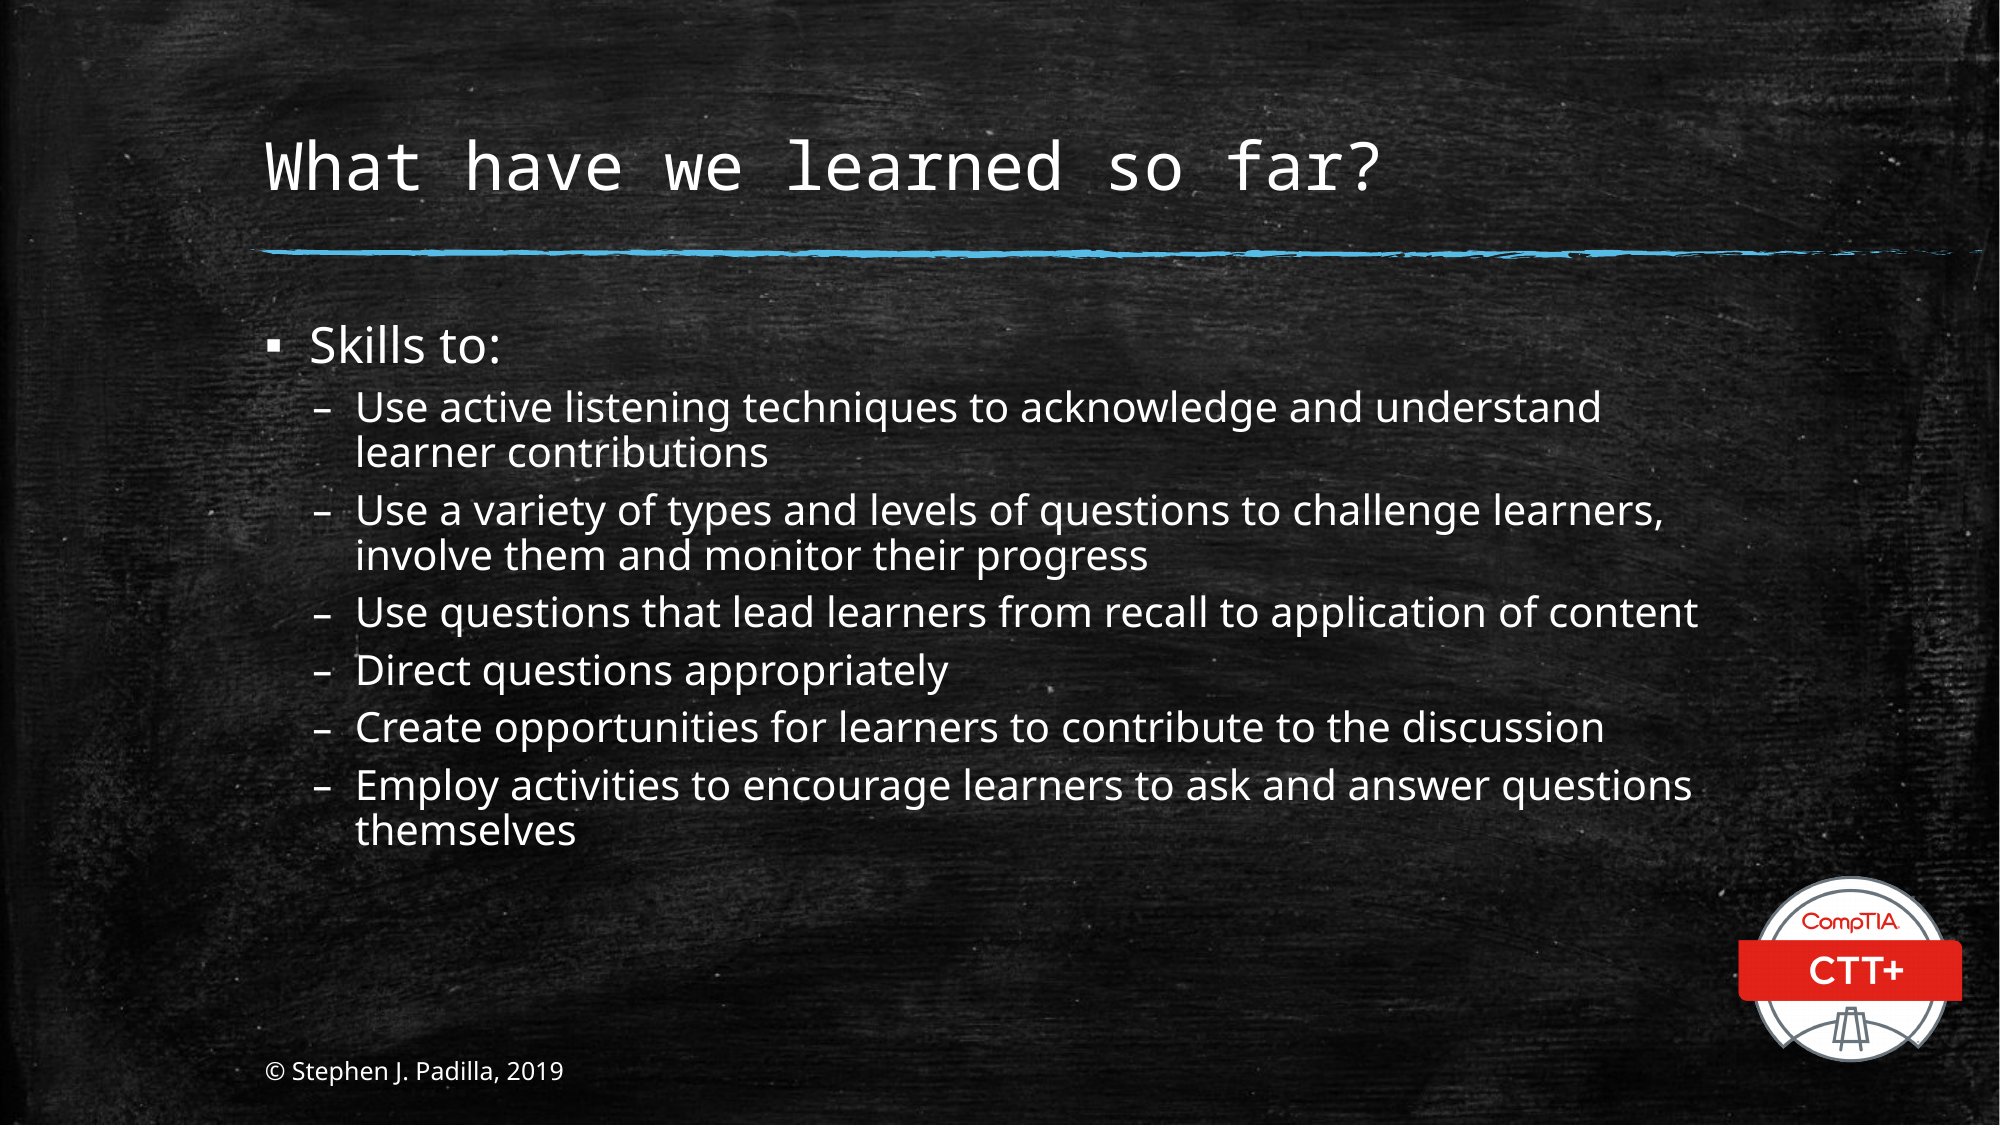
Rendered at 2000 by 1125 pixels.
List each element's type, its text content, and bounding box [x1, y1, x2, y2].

title What have we learned so far? [249, 45, 1750, 213]
picture [1699, 824, 2000, 1125]
footer © Stephen J. Padilla, 2019 [249, 1050, 1288, 1096]
list Skills to: Use active listening techniques to acknowledge and understand learner contributions Use a variety of types and levels of questions to challenge learners, involve them and monitor their progress Use questions that lead learners from recall to application of content Direct questions appropriately Create opportunities for learners to contribute to the discussion Employ activities to encourage learners to ask and answer questions themselves [249, 312, 1750, 1013]
